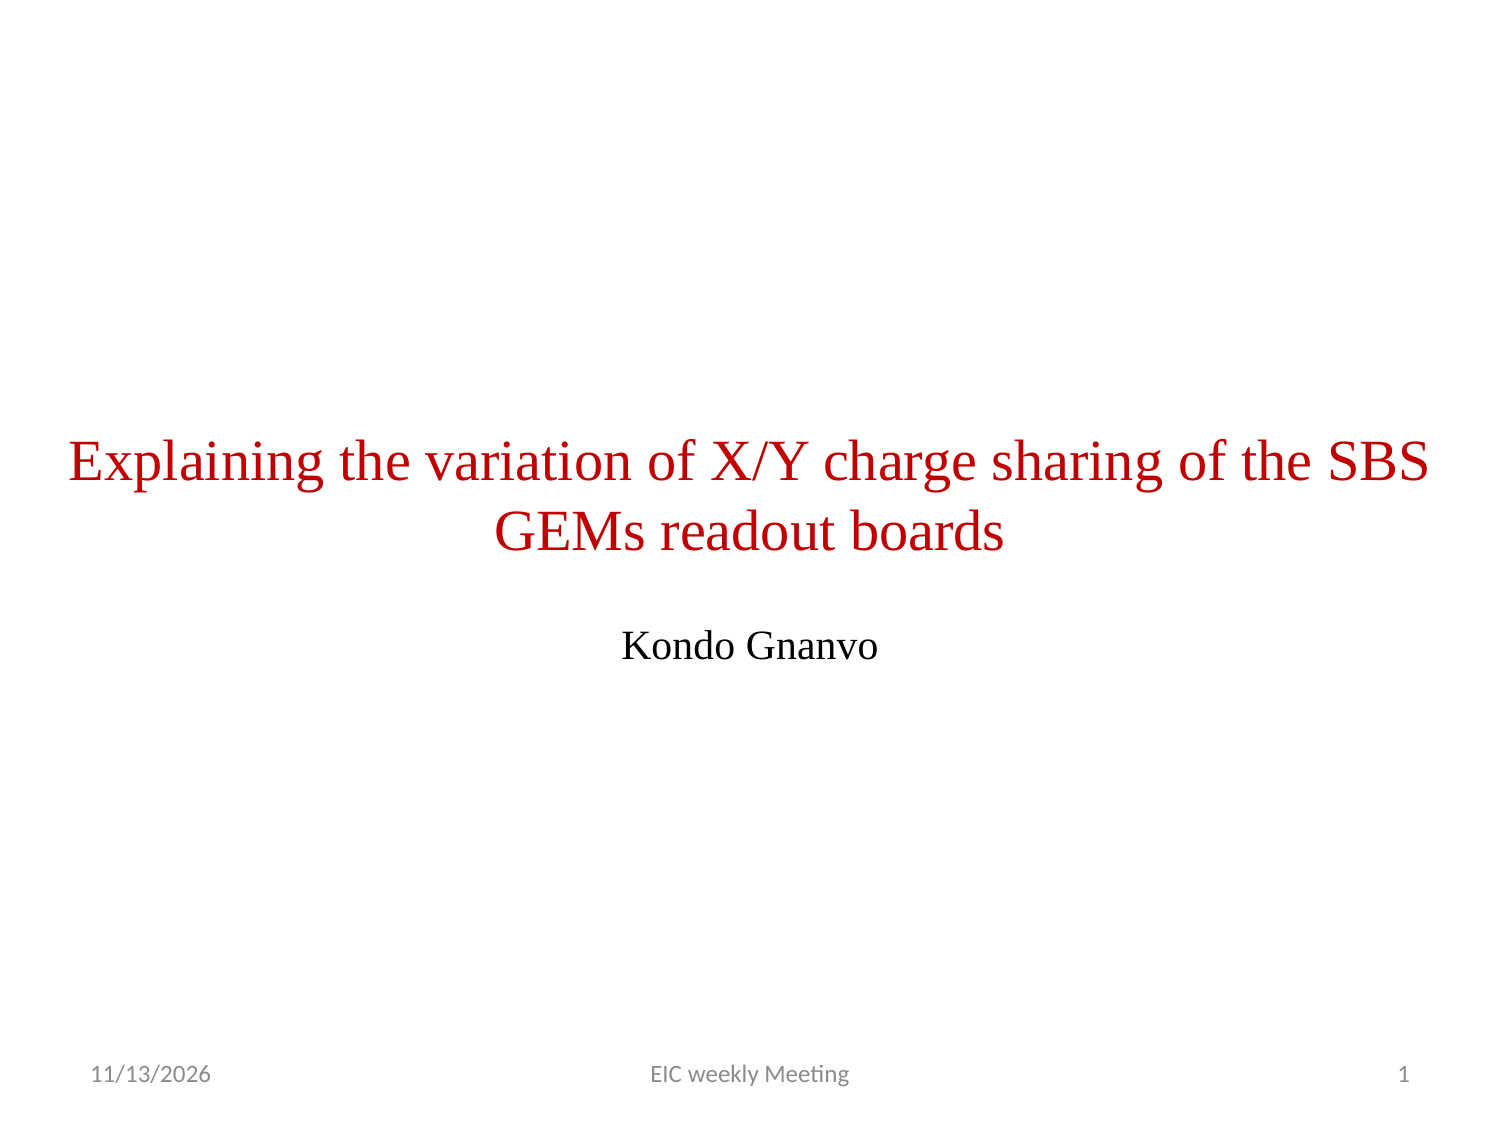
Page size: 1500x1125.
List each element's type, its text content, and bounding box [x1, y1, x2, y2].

footer EIC weekly Meeting [512, 1042, 988, 1103]
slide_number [75, 1042, 425, 1103]
subtitle Kondo Gnanvo [0, 575, 1500, 700]
title Explaining the variation of X/Y charge sharing of the SBS GEMs readout boards [0, 383, 1500, 575]
slide_number 1 [1074, 1042, 1425, 1103]
